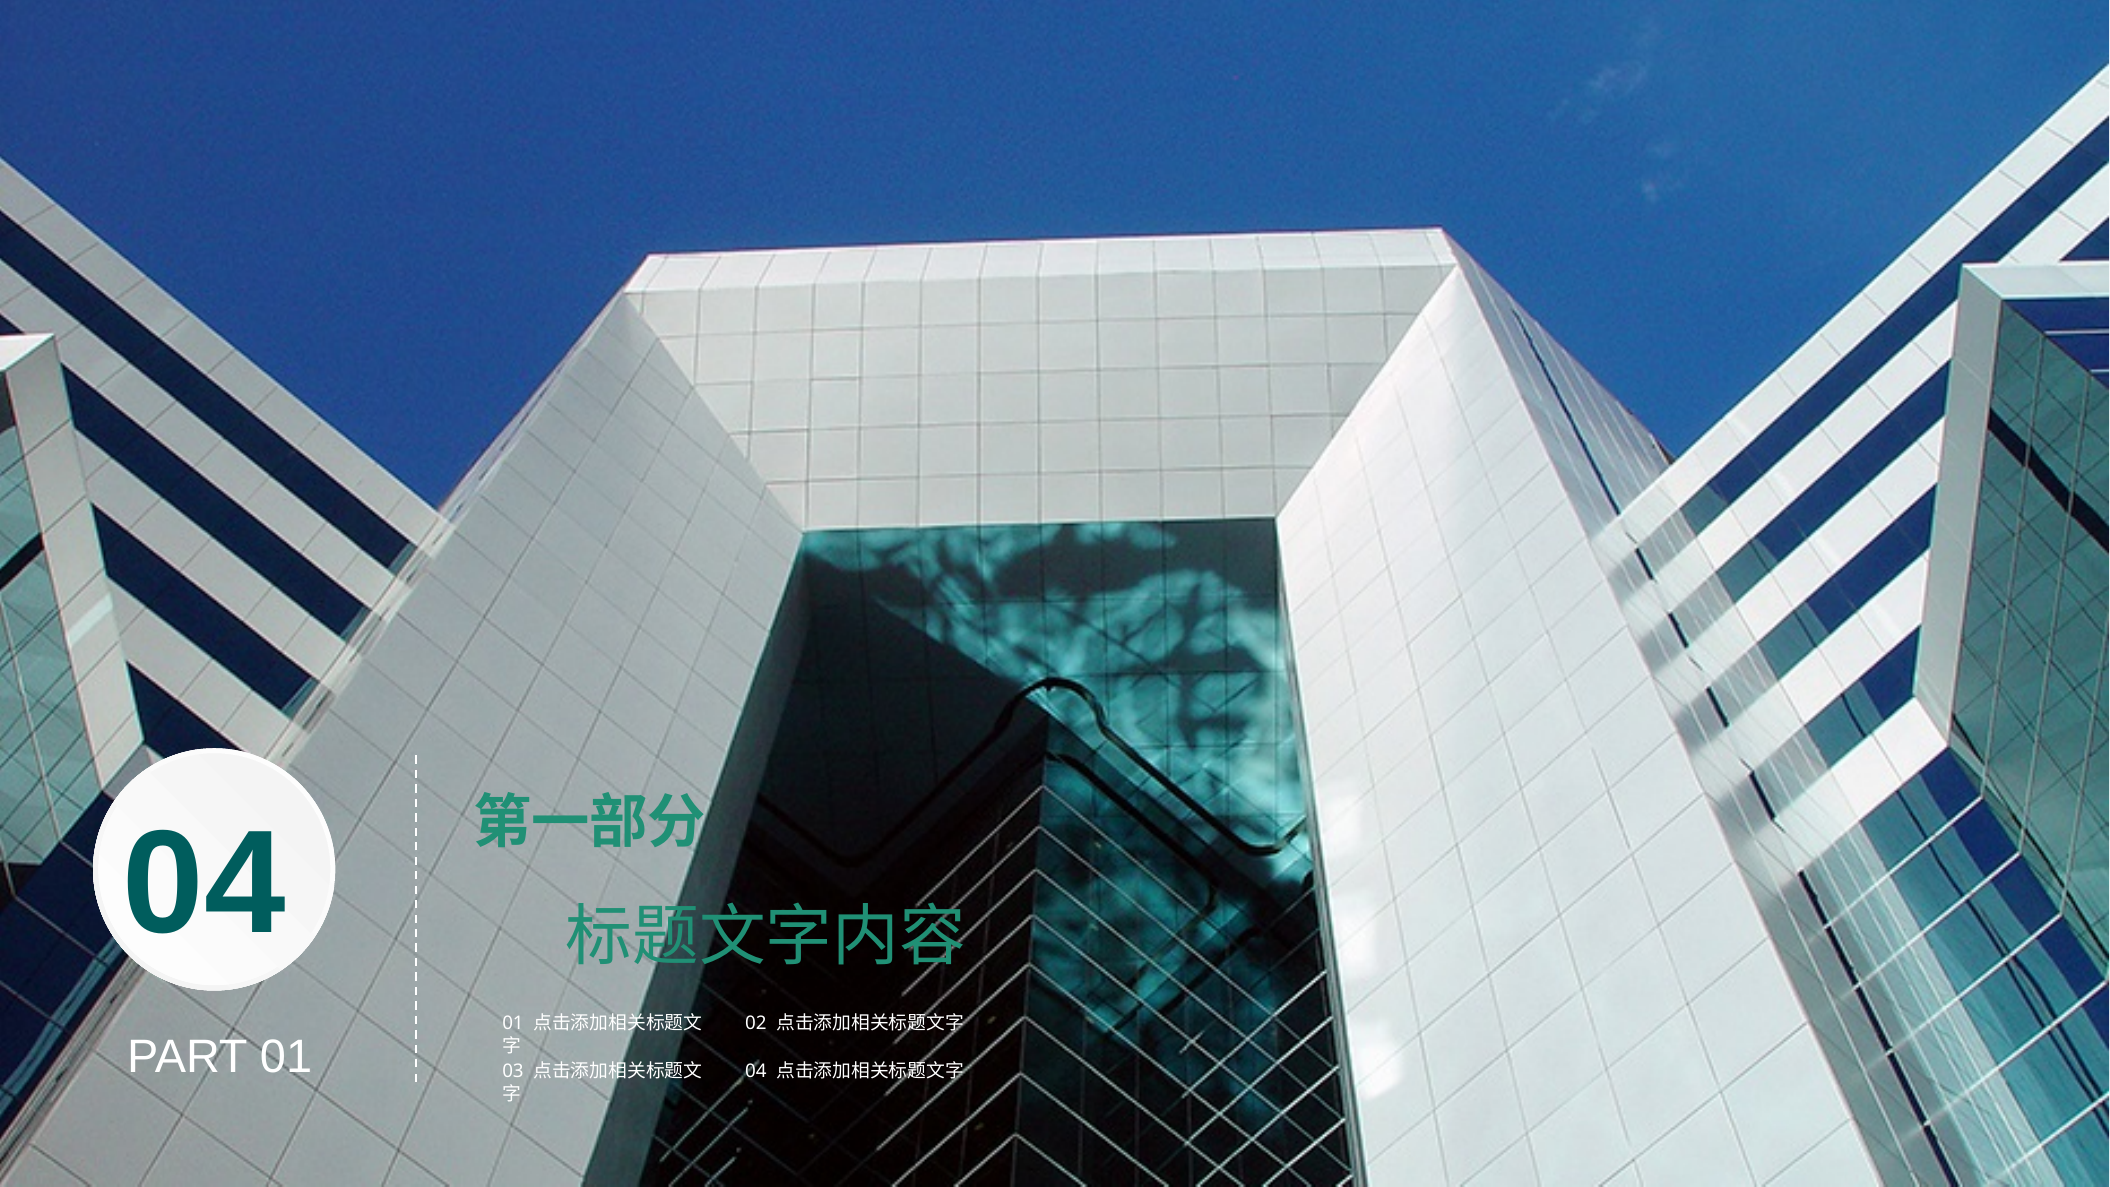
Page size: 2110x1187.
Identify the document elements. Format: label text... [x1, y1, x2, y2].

text_box 01 点击添加相关标题文字 [488, 1004, 734, 1051]
text_box PART 01 [127, 1025, 336, 1082]
text_box 02 点击添加相关标题文字 [731, 1004, 988, 1041]
text_box 03 点击添加相关标题文字 [488, 1051, 734, 1111]
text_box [93, 748, 336, 991]
text_box 04 点击添加相关标题文字 [731, 1051, 988, 1089]
text_box 第一部分 标题文字内容 [439, 776, 996, 989]
text_box [0, 0, 2110, 1187]
